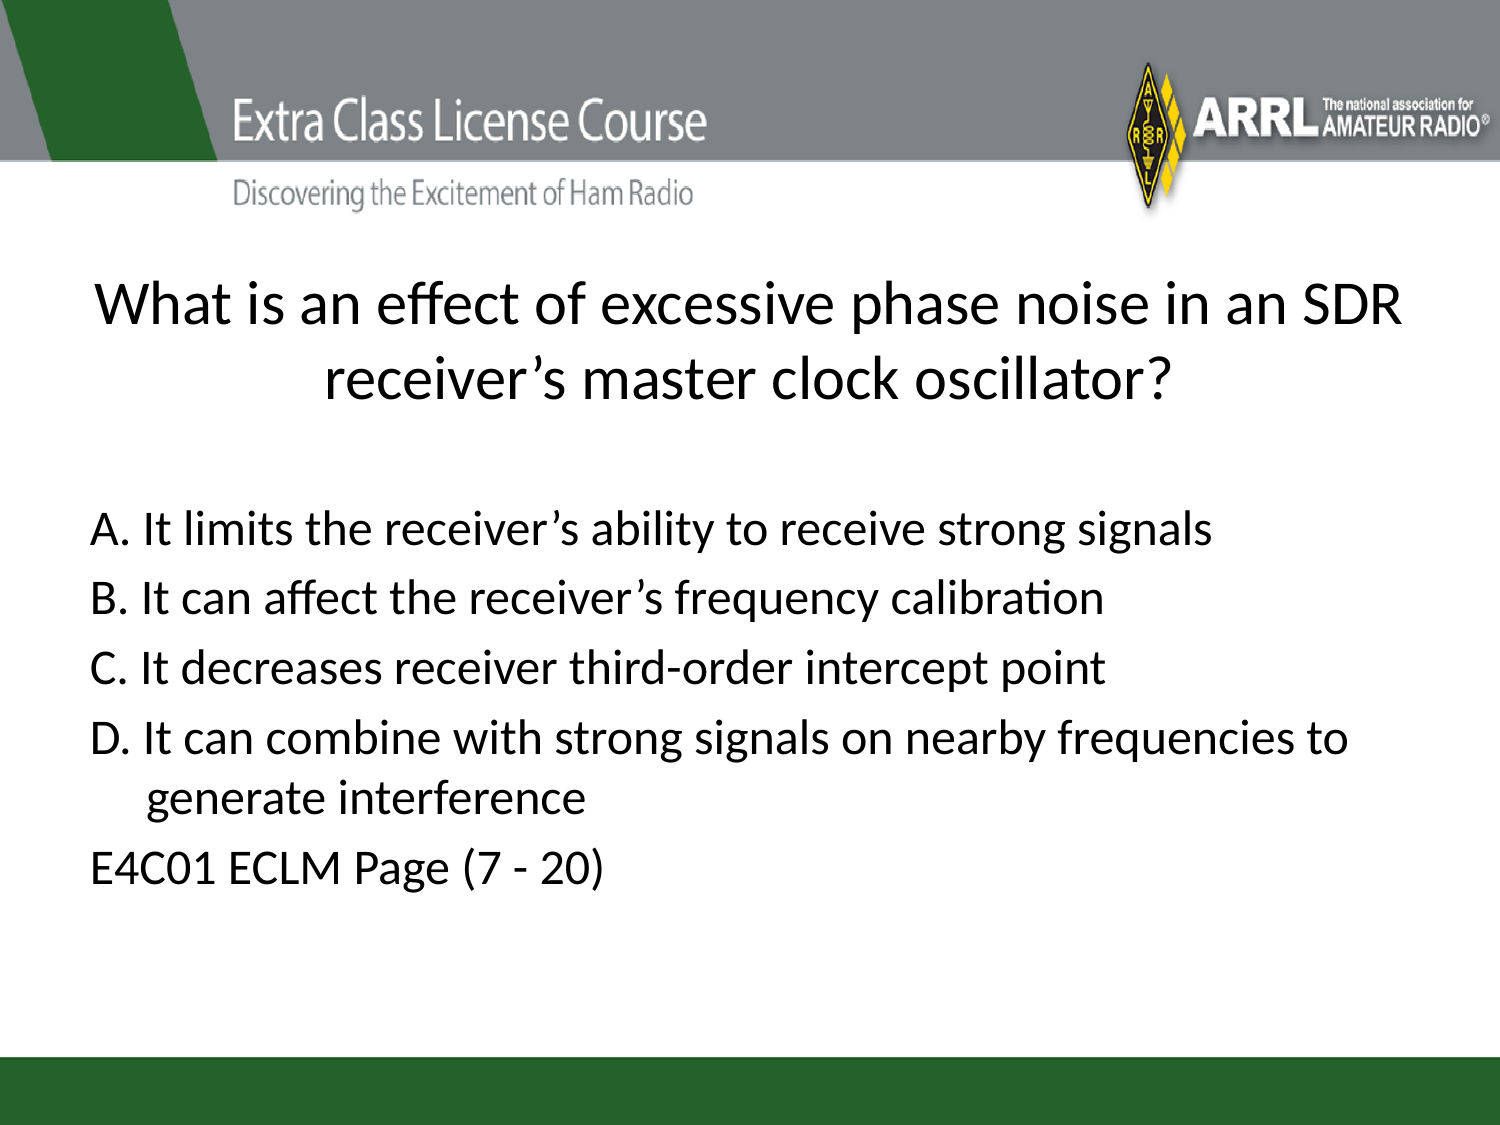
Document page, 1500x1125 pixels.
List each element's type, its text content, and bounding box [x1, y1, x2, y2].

title What is an effect of excessive phase noise in an SDR receiver’s master clock oscillator? [75, 254, 1425, 435]
list A. It limits the receiver’s ability to receive strong signals B. It can affect the receiver’s frequency calibration C. It decreases receiver third-order intercept point D. It can combine with strong signals on nearby frequencies to generate interference E4C01 ECLM Page (7 - 20) [75, 487, 1425, 1005]
picture [0, 0, 1500, 1125]
